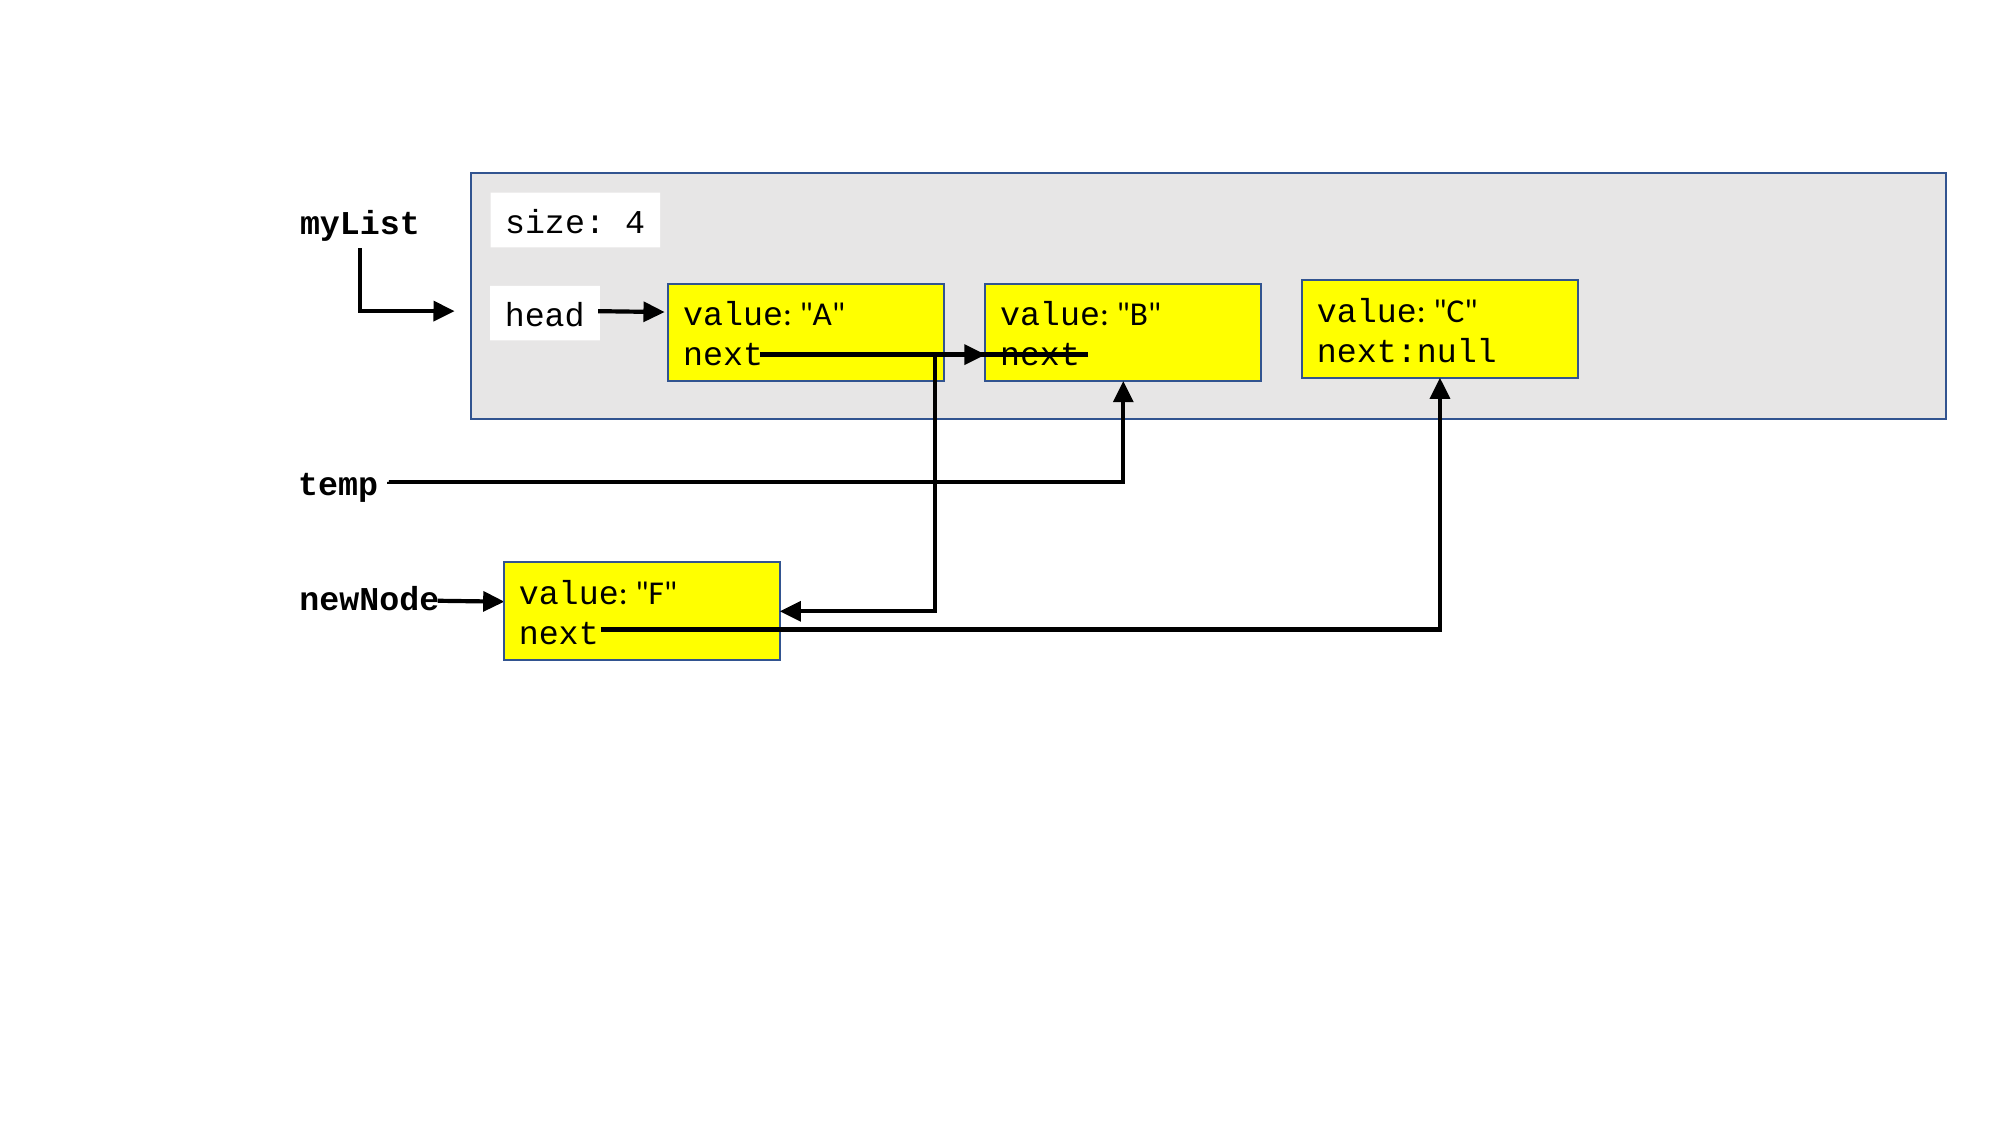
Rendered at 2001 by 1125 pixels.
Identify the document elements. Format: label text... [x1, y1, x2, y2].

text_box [388, 381, 600, 482]
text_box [779, 354, 1089, 612]
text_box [668, 283, 986, 377]
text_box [600, 377, 1440, 630]
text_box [376, 232, 439, 328]
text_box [283, 562, 780, 661]
text_box temp [283, 455, 395, 510]
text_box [284, 172, 1946, 420]
